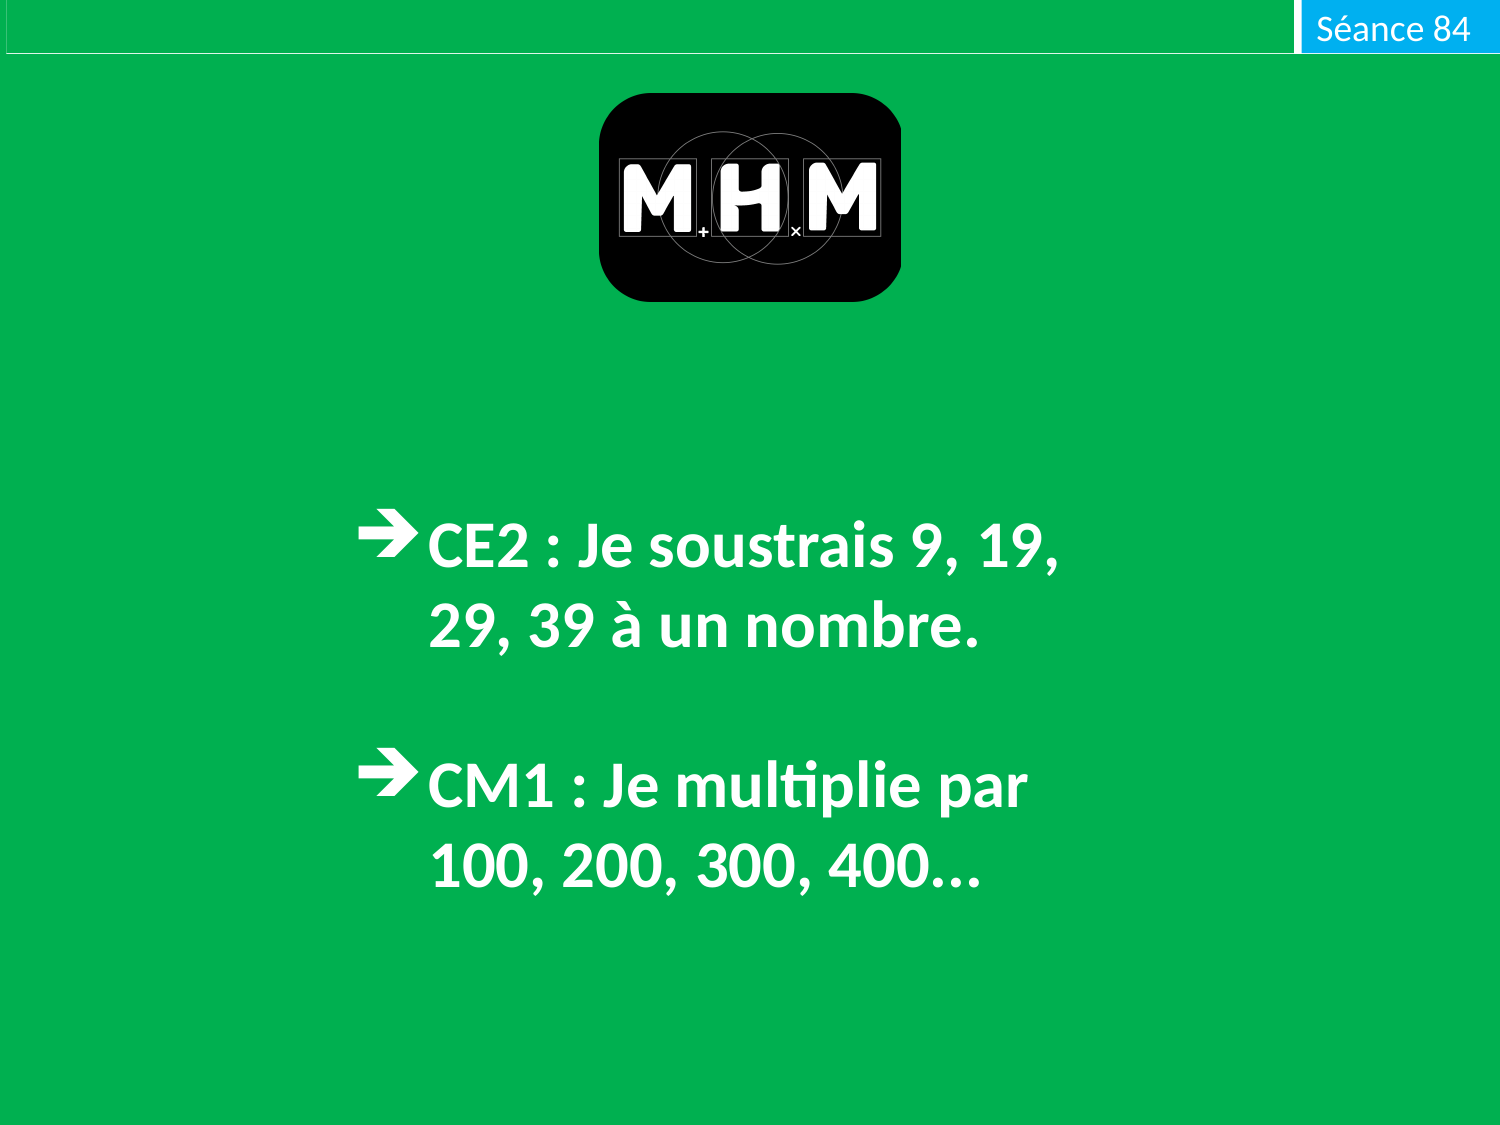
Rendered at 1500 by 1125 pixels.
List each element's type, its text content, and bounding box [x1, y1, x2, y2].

text_box [0, 52, 1500, 1125]
text_box CE2 : Je soustrais 9, 19, 29, 39 à un nombre. CM1 : Je multiplie par 100, 200, 300, 400... [338, 493, 1162, 909]
picture [599, 93, 901, 302]
